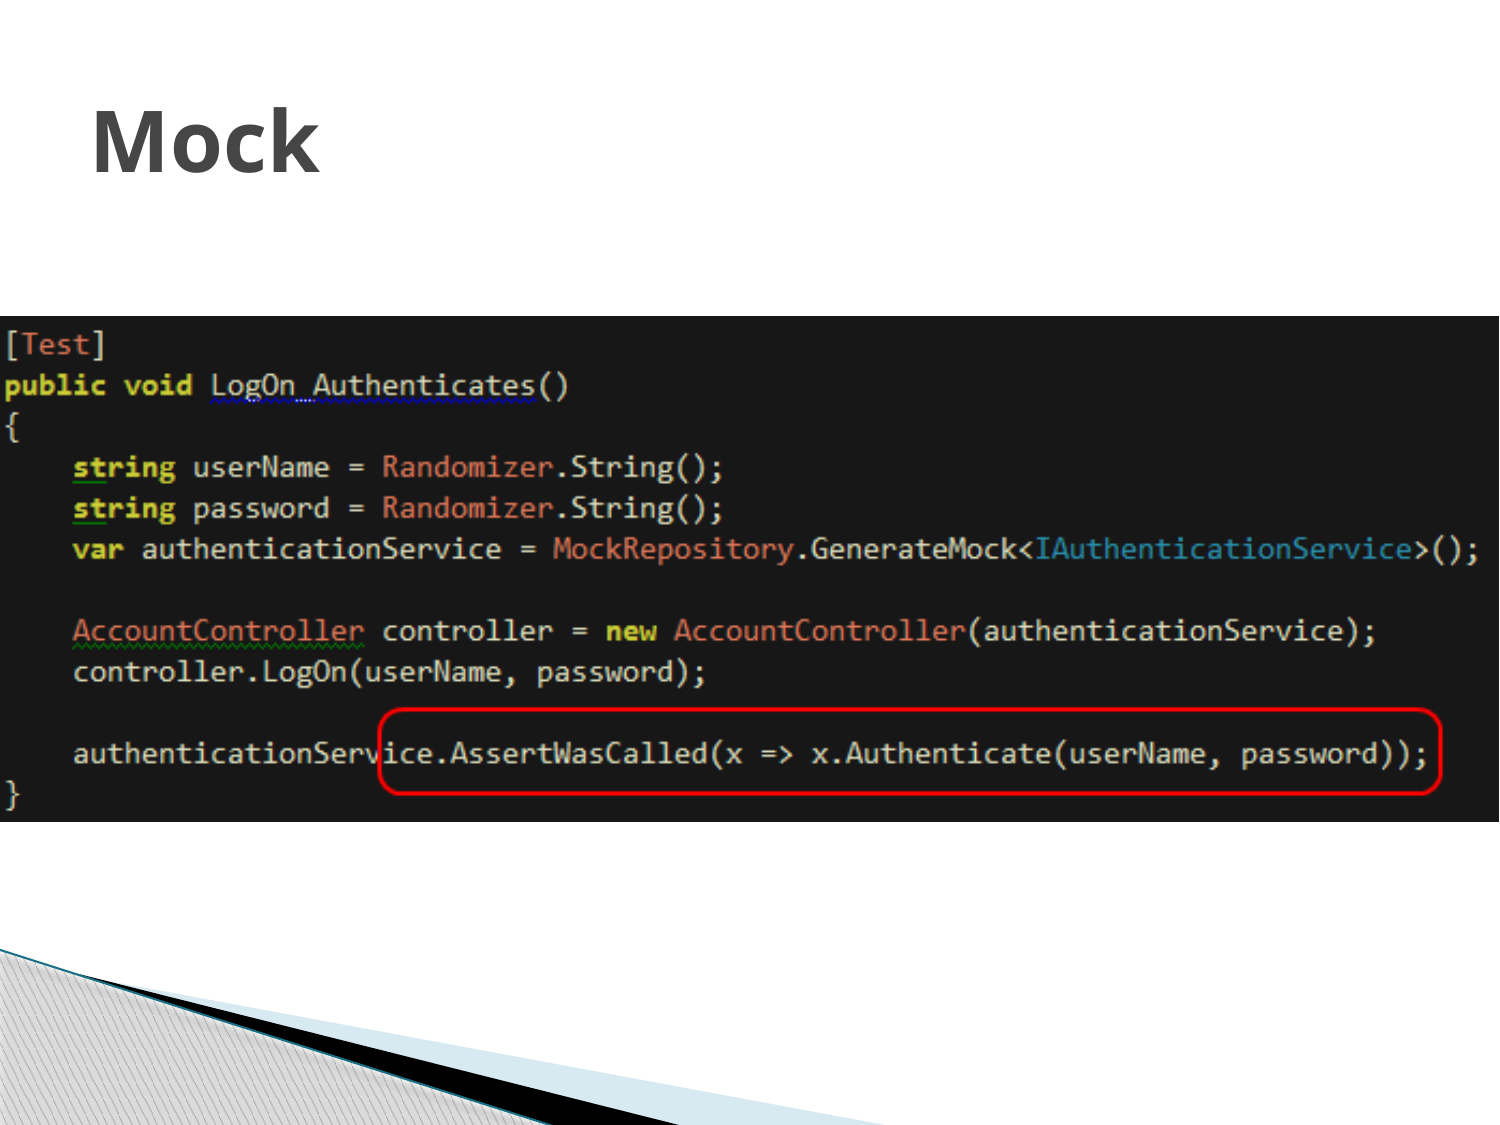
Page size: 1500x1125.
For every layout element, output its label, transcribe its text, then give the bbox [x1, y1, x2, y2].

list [0, 316, 1499, 822]
title Mock [75, 45, 1425, 233]
